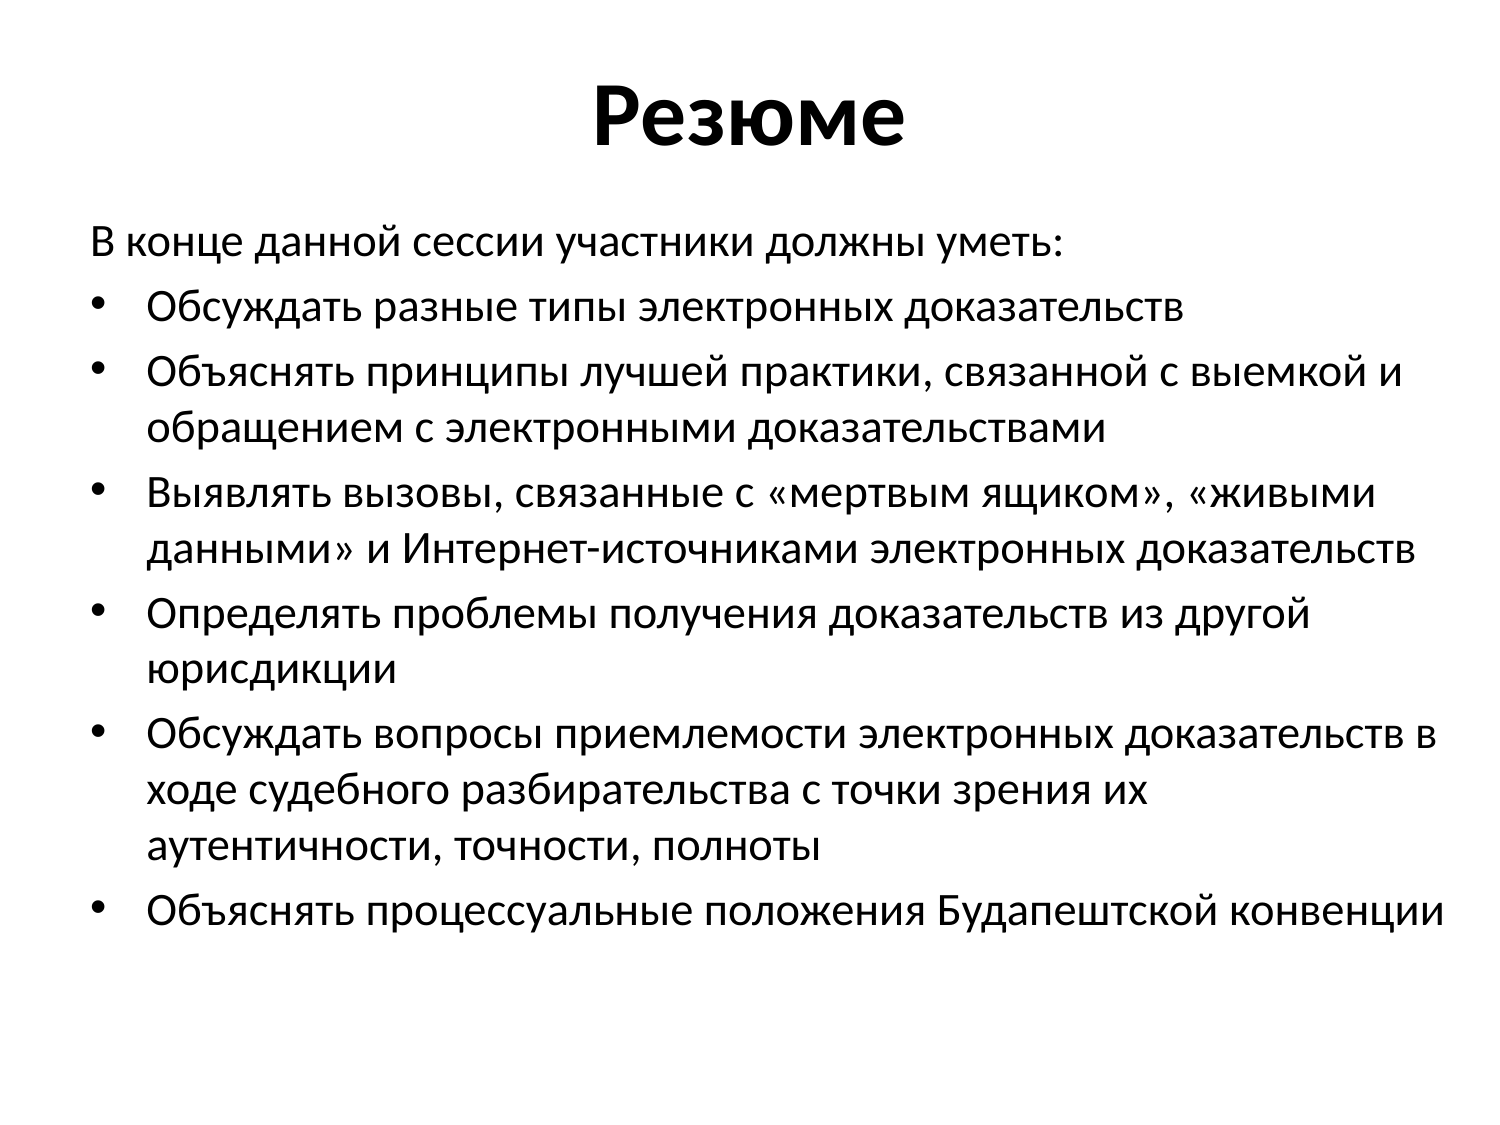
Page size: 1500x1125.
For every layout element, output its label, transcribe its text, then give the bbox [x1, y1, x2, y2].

title Резюме [74, 44, 1426, 173]
list В конце данной сессии участники должны уметь: Обсуждать разные типы электронных доказательств Объяснять принципы лучшей практики, связанной с выемкой и обращением с электронными доказательствами Выявлять вызовы, связанные с «мертвым ящиком», «живыми данными» и Интернет-источниками электронных доказательств Определять проблемы получения доказательств из другой юрисдикции Обсуждать вопросы приемлемости электронных доказательств в ходе судебного разбирательства с точки зрения их аутентичности, точности, полноты Объяснять процессуальные положения Будапештской конвенции [74, 202, 1472, 1006]
